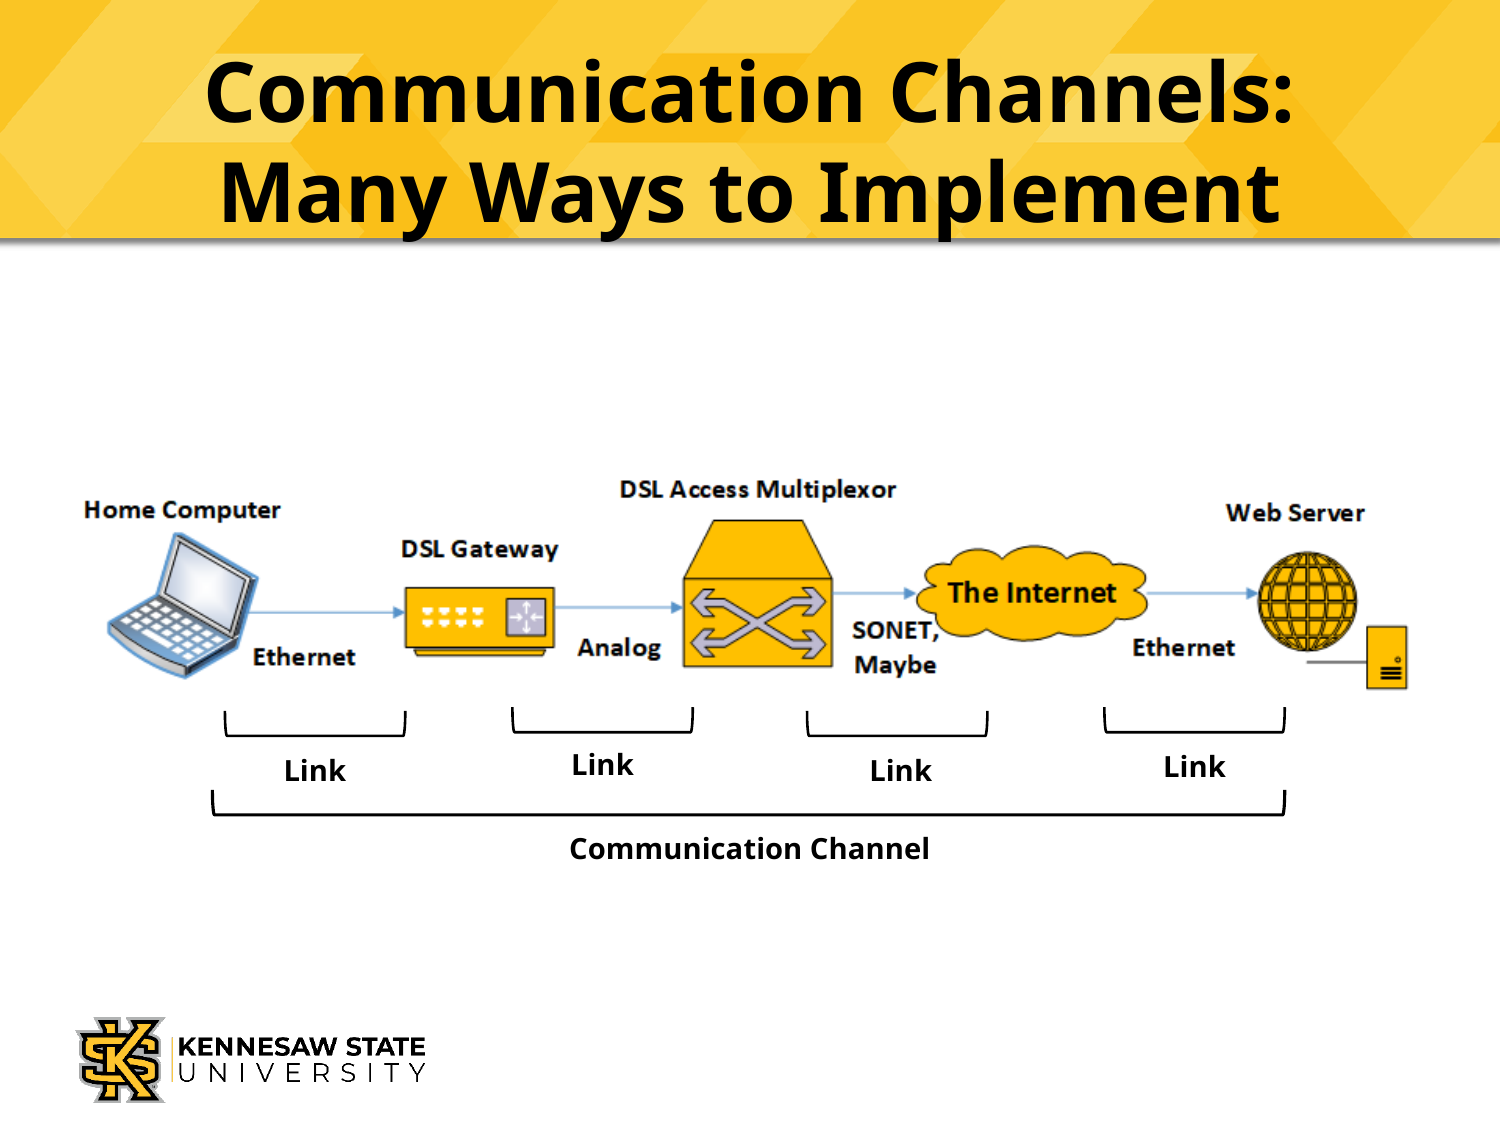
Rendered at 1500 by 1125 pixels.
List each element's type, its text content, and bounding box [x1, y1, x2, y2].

picture [0, 0, 1500, 251]
text_box Link [1148, 740, 1241, 791]
picture [75, 1017, 425, 1103]
text_box [806, 710, 989, 737]
picture [62, 462, 1415, 697]
title Communication Channels: Many Ways to Implement [75, 45, 1425, 233]
text_box Link [556, 739, 650, 790]
text_box [511, 707, 694, 733]
text_box Link [854, 744, 948, 795]
text_box [224, 710, 407, 737]
text_box Link [268, 744, 362, 795]
text_box [1103, 707, 1286, 733]
text_box Communication Channel [554, 823, 946, 873]
text_box [211, 789, 1286, 816]
